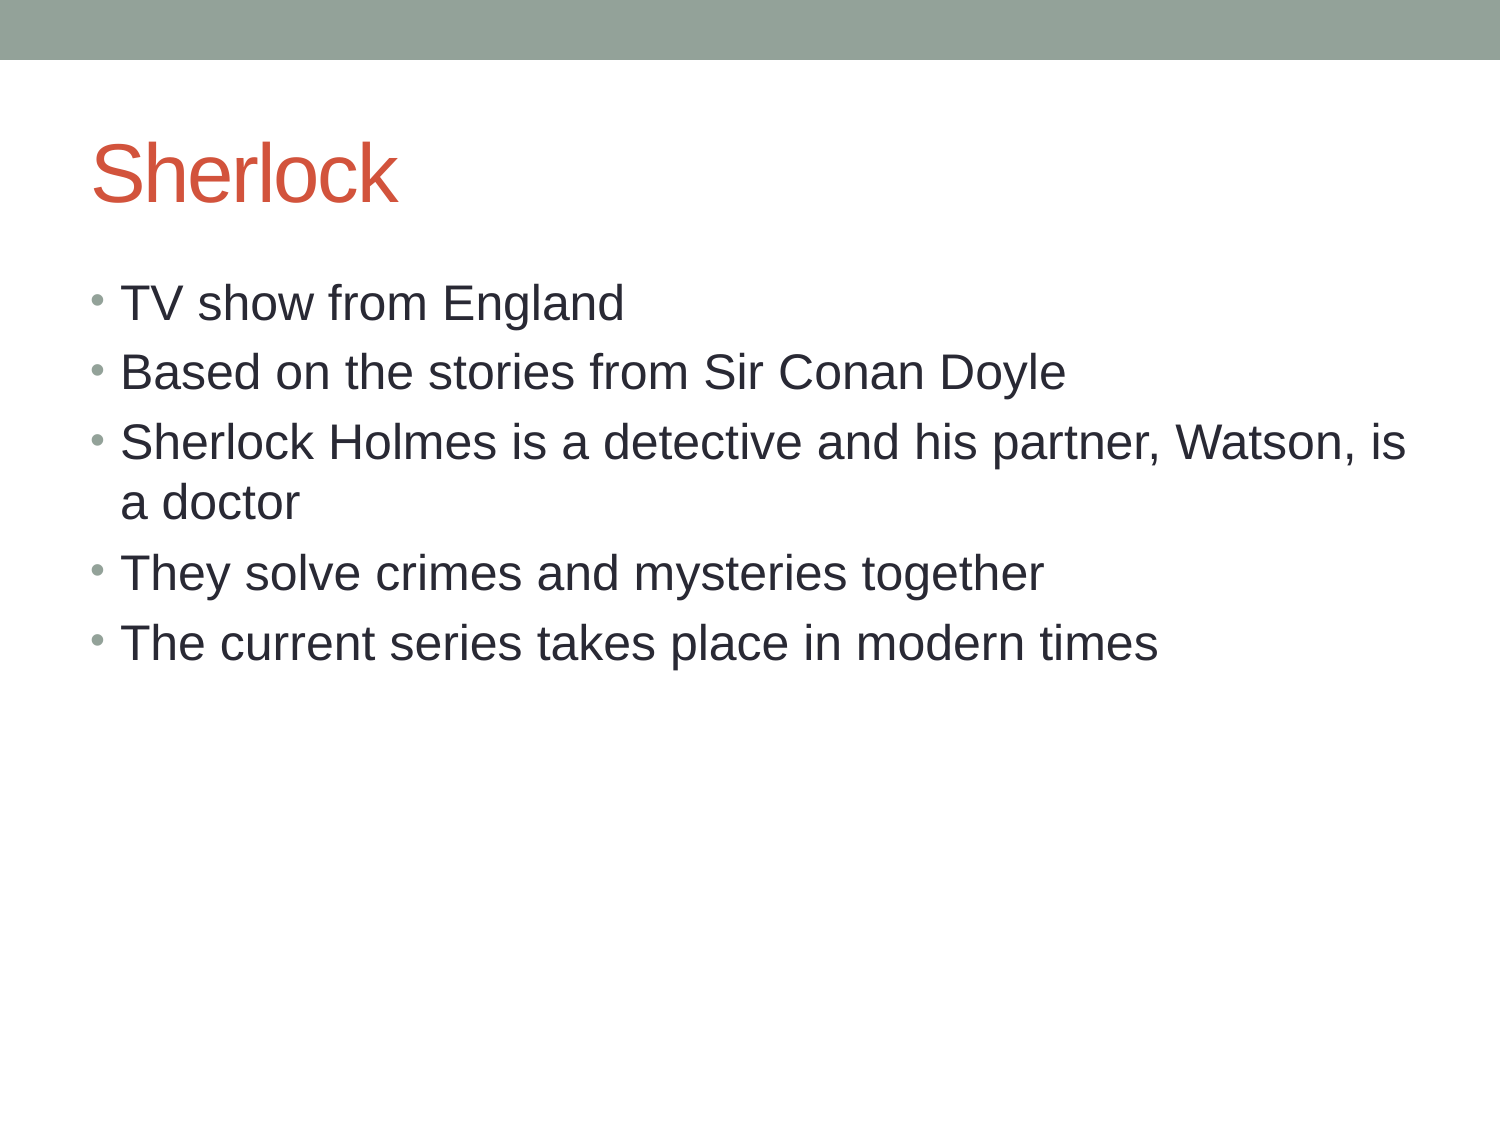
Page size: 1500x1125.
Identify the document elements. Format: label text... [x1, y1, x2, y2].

list TV show from England Based on the stories from Sir Conan Doyle Sherlock Holmes is a detective and his partner, Watson, is a doctor They solve crimes and mysteries together The current series takes place in modern times [75, 262, 1425, 1063]
title Sherlock [75, 87, 1425, 250]
